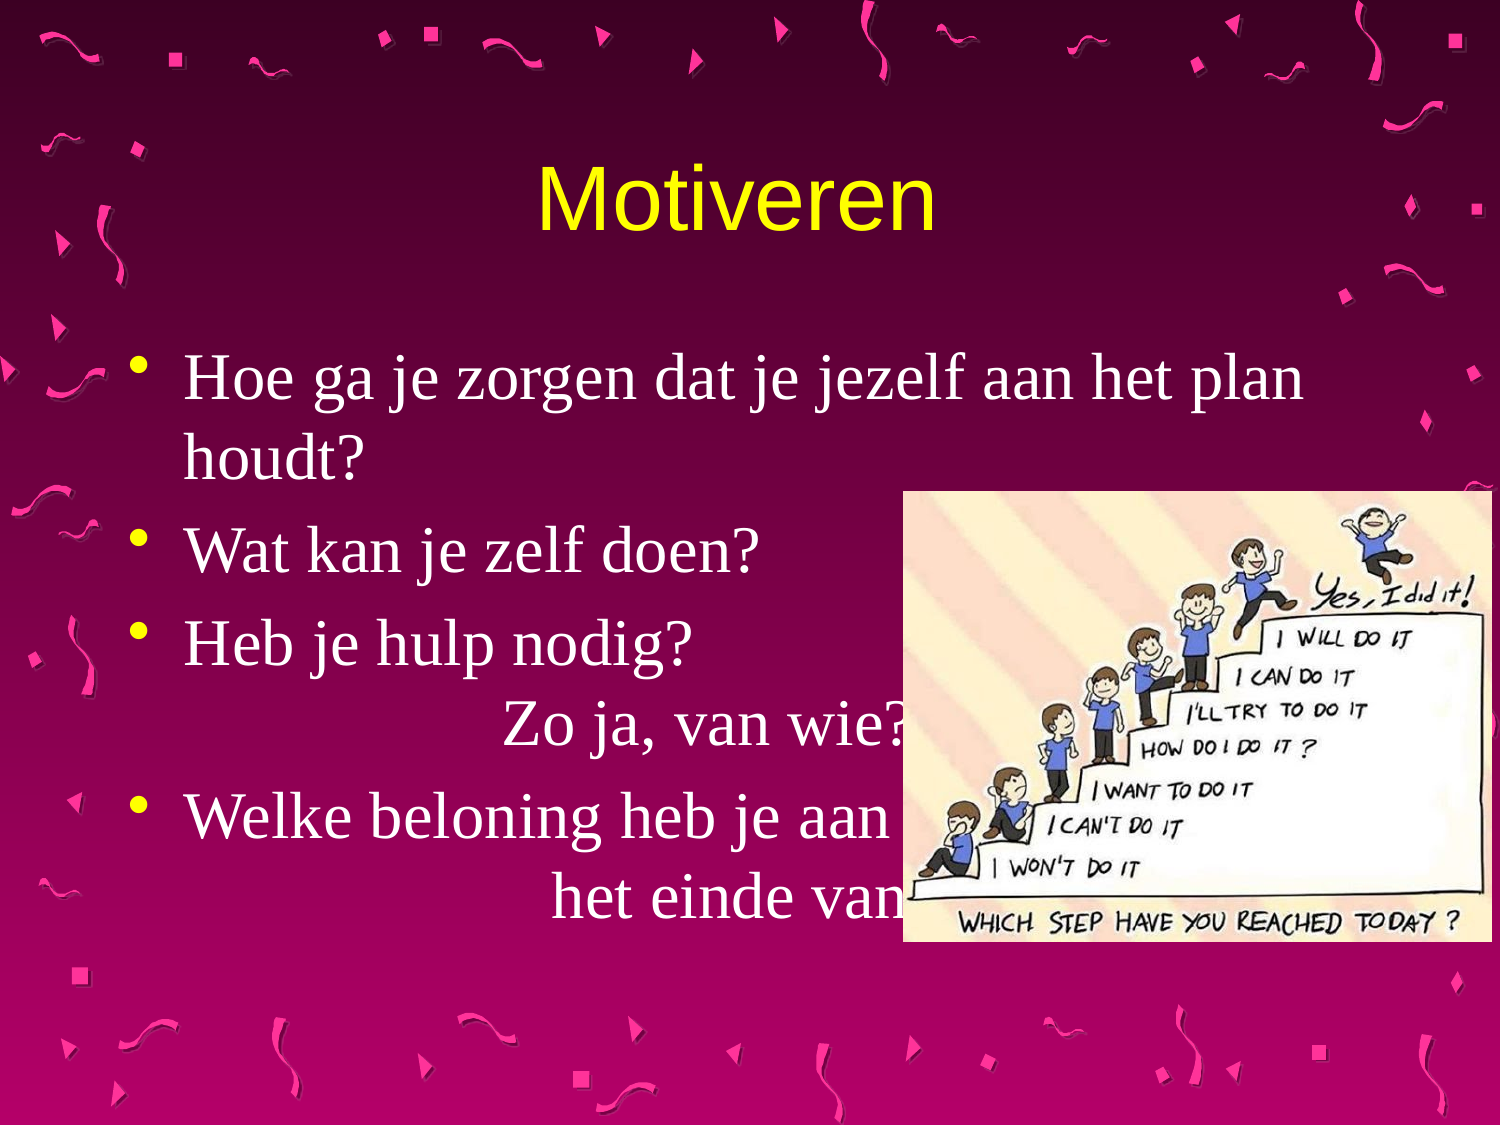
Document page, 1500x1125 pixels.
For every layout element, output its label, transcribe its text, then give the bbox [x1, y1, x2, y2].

title Motiveren [112, 99, 1388, 288]
picture [903, 491, 1492, 942]
list Hoe ga je zorgen dat je jezelf aan het plan houdt? Wat kan je zelf doen? Heb je hulp nodig? Zo ja, van wie? Kan het? Welke beloning heb je aan het einde van een periode? [112, 324, 1388, 1000]
